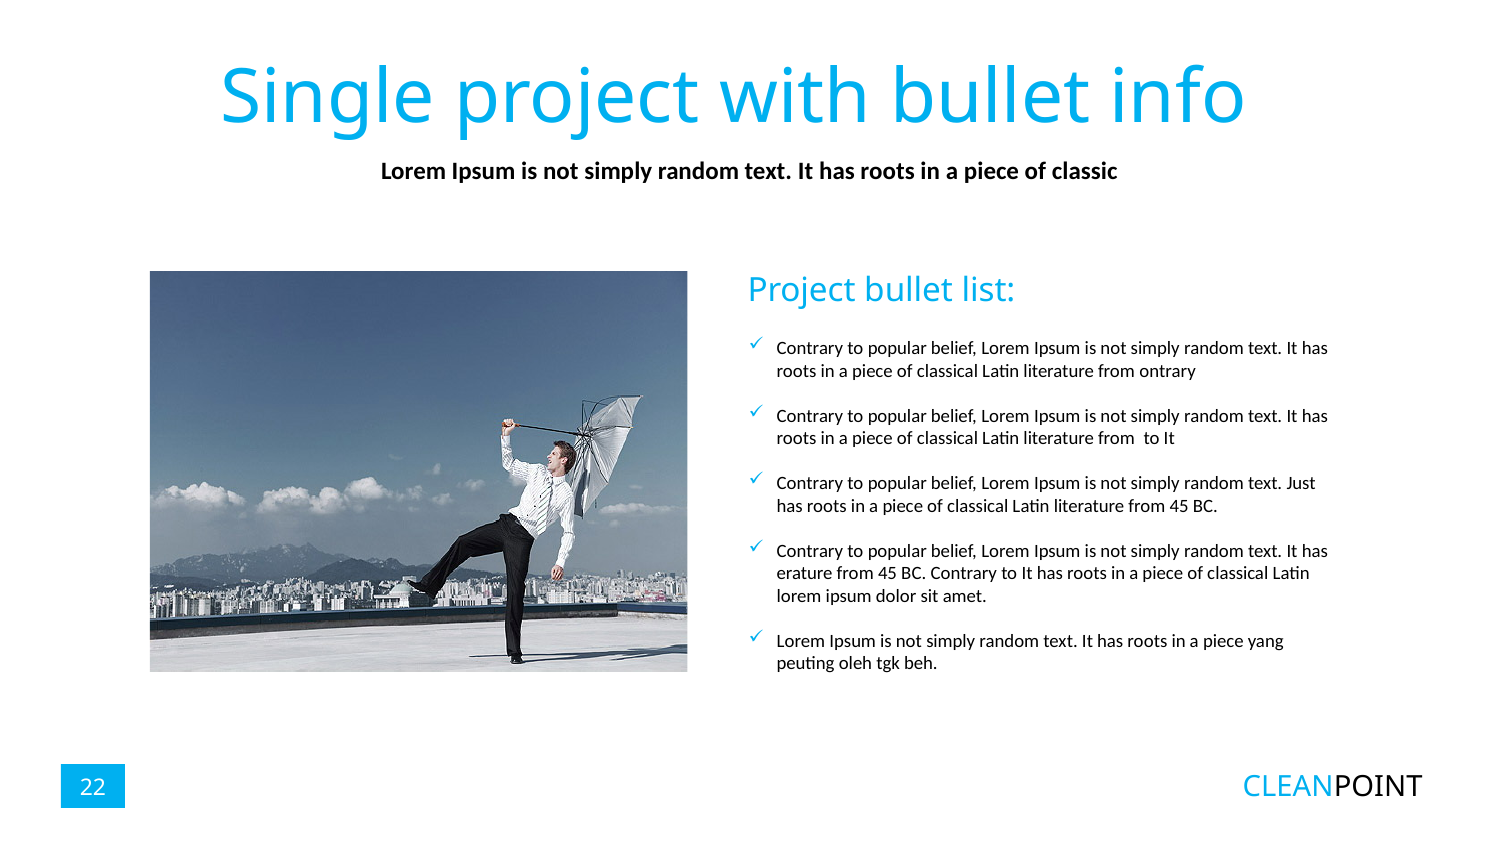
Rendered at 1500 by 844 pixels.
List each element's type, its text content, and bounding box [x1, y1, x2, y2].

text_box Contrary to popular belief, Lorem Ipsum is not simply random text. It has roots in a piece of classical Latin literature from ontrary Contrary to popular belief, Lorem Ipsum is not simply random text. It has roots in a piece of classical Latin literature from to It Contrary to popular belief, Lorem Ipsum is not simply random text. Just has roots in a piece of classical Latin literature from 45 BC. Contrary to popular belief, Lorem Ipsum is not simply random text. It has erature from 45 BC. Contrary to It has roots in a piece of classical Latin lorem ipsum dolor sit amet. Lorem Ipsum is not simply random text. It has roots in a piece yang peuting oleh tgk beh. [733, 328, 1348, 682]
text_box Lorem Ipsum is not simply random text. It has roots in a piece of classic [337, 146, 1163, 192]
text_box 22 [59, 762, 127, 810]
text_box [148, 270, 689, 674]
text_box CLEANPOINT [149, 746, 1438, 810]
title Single project with bullet info [158, 82, 1309, 146]
text_box Project bullet list: [732, 240, 1348, 316]
